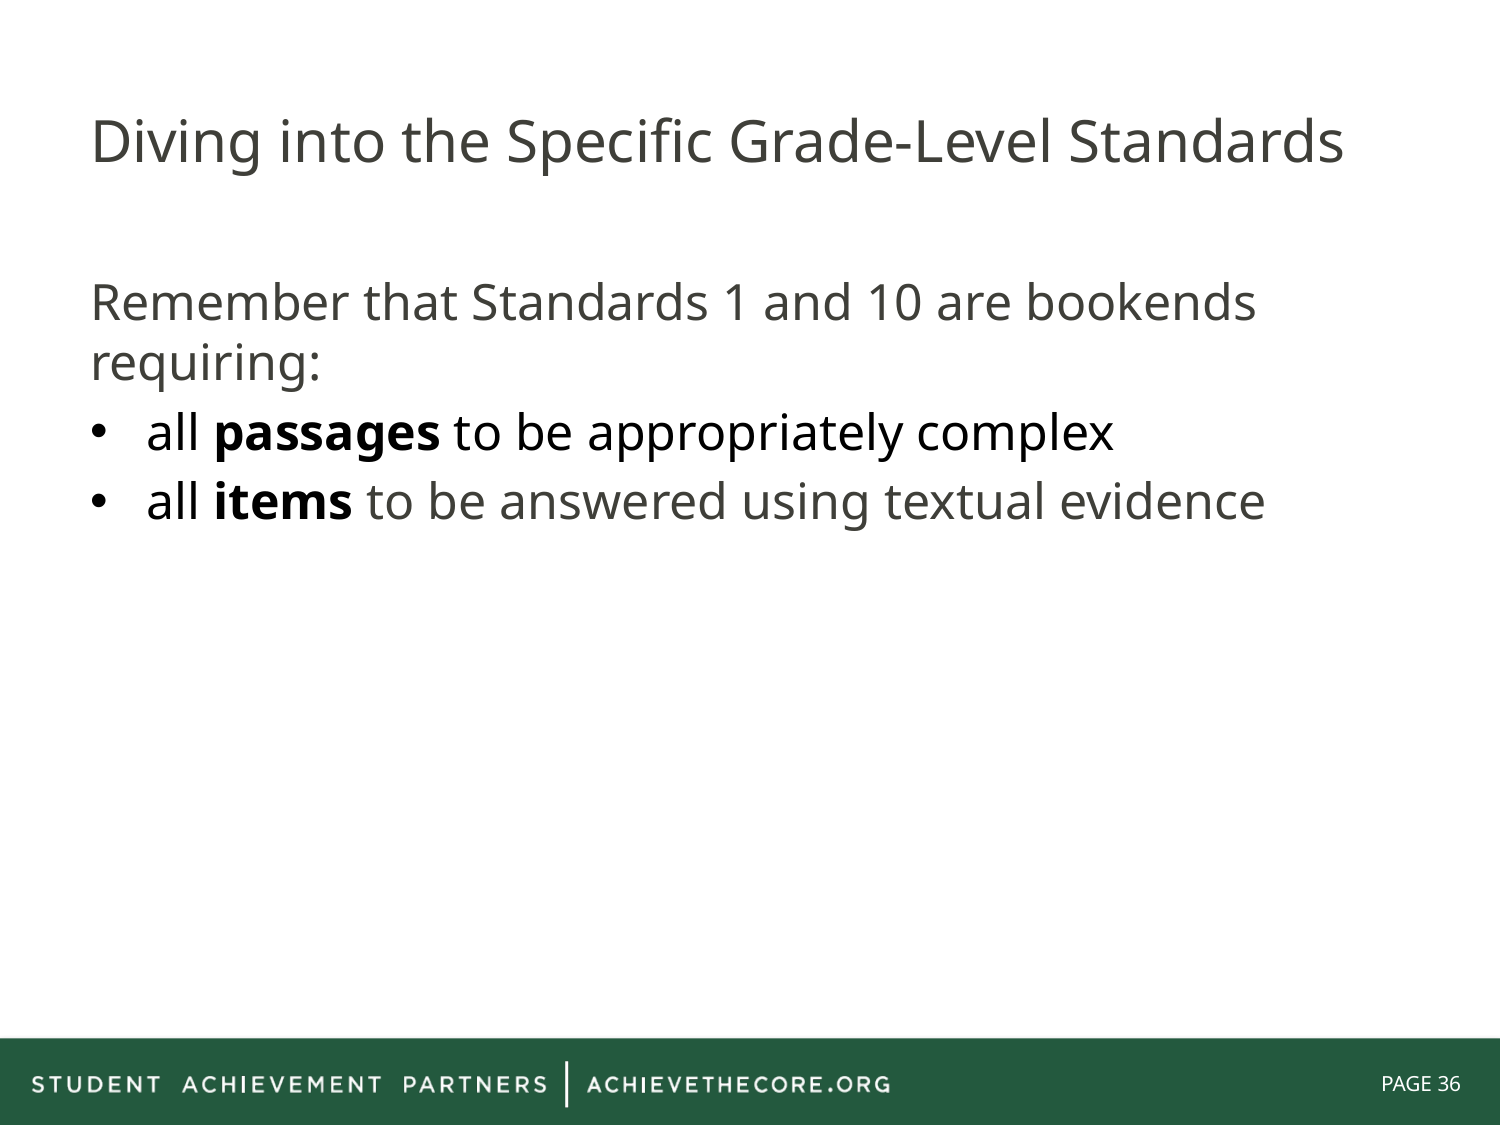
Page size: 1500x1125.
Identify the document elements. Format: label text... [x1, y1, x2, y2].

title Diving into the Specific Grade-Level Standards [75, 45, 1425, 233]
list Remember that Standards 1 and 10 are bookends requiring: all passages to be appropriately complex all items to be answered using textual evidence [75, 262, 1425, 1005]
